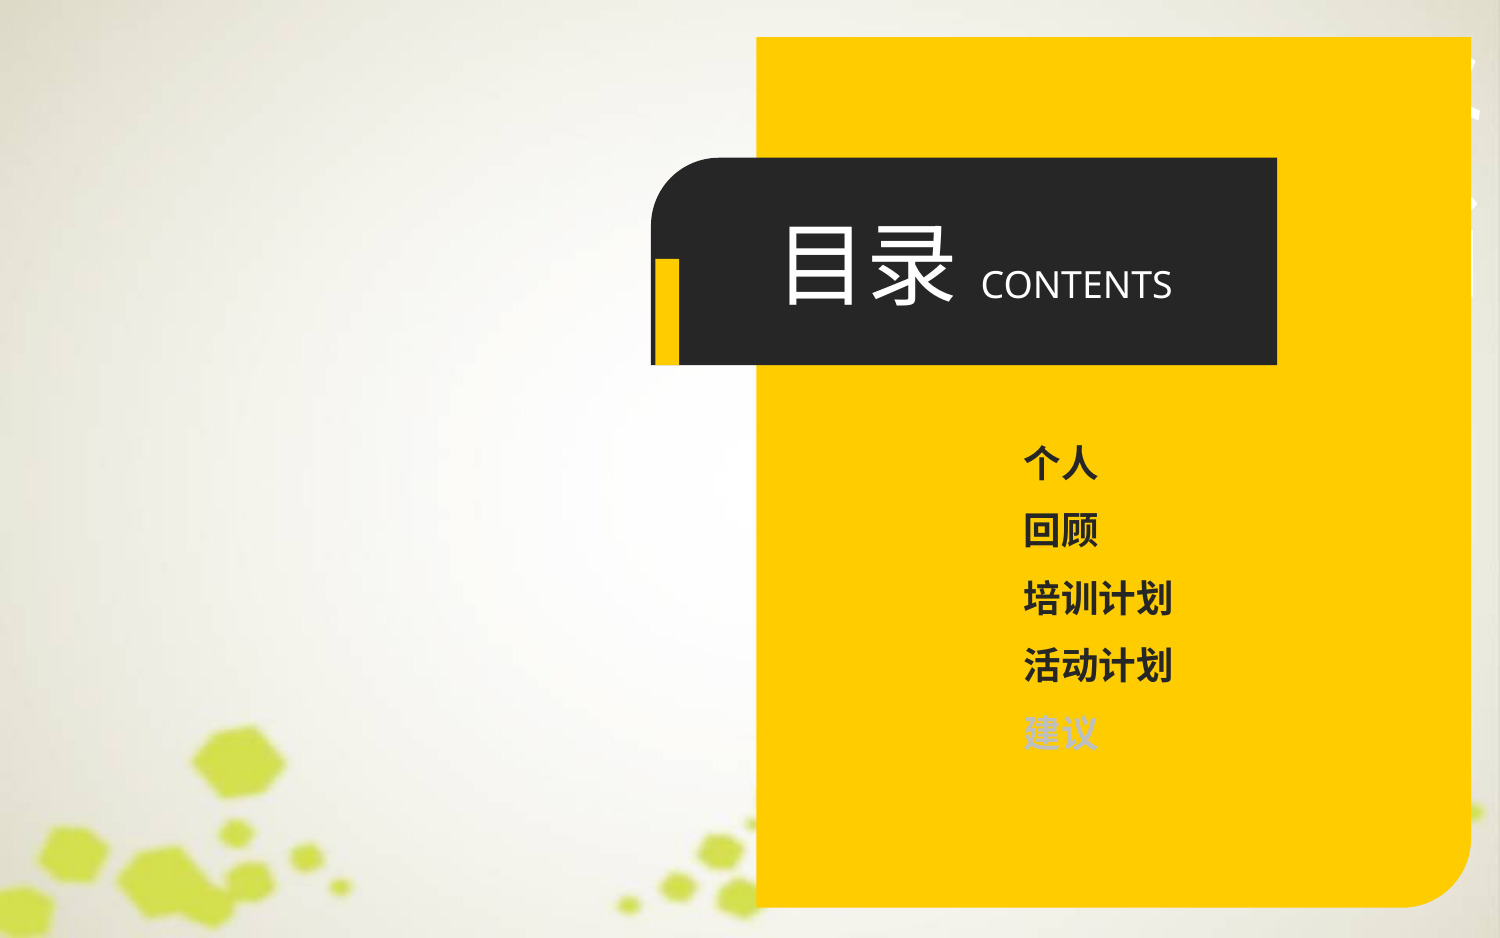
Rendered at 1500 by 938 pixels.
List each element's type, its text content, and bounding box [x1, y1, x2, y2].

text_box [754, 35, 1474, 910]
picture [0, 0, 1500, 938]
text_box [653, 257, 681, 367]
slide_number 20 [1074, 907, 1425, 919]
text_box 目录CONTENTS [648, 155, 1280, 368]
text_box 个人 回顾 培训计划 活动计划 建议 [1009, 409, 1189, 762]
